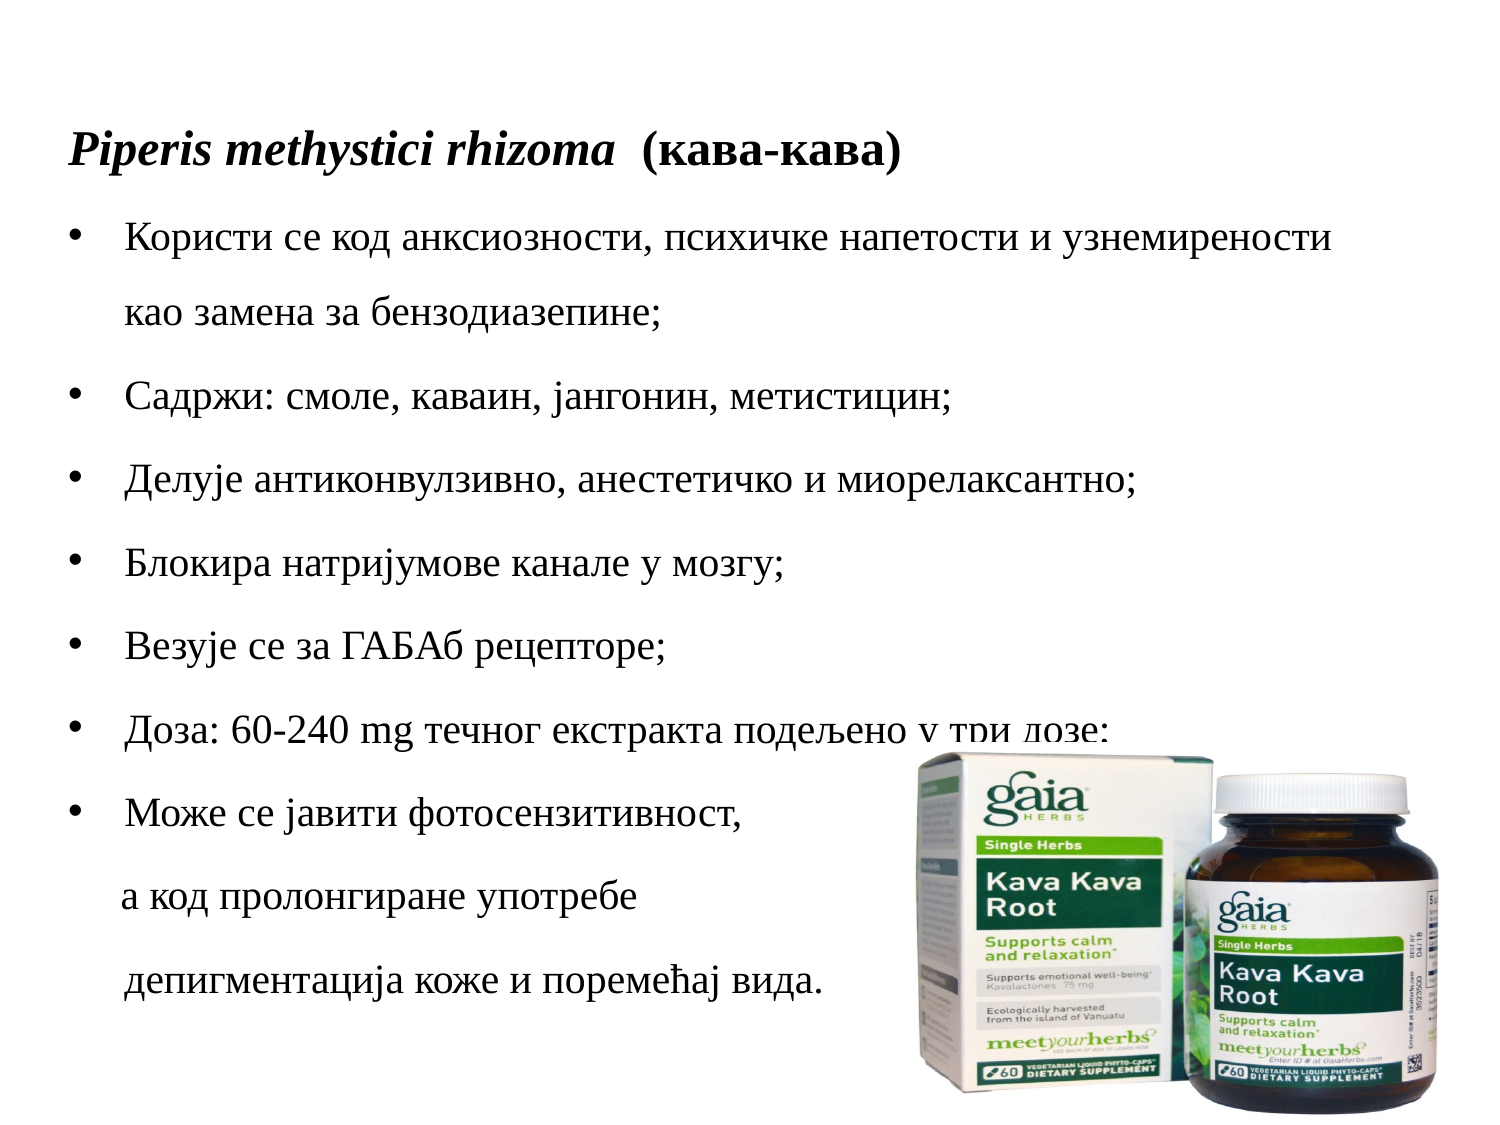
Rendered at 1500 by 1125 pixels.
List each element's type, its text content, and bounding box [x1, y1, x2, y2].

picture [903, 742, 1453, 1125]
list Piperis methystici rhizoma (кава-кава) Користи се код анксиозности, психичке напетости и узнемирености као замена за бензодиазепине; Садржи: смоле, каваин, јангонин, метистицин; Делује антиконвулзивно, анестетичко и миорелаксантно; Блокира натријумове канале у мозгу; Везује се за ГАБАб рецепторе; Доза: 60-240 mg течног екстракта подељено у три дозе; Може се јавити фотосензитивност, а код пролонгиране употребе депигментација коже и поремећај вида. [53, 78, 1404, 1024]
